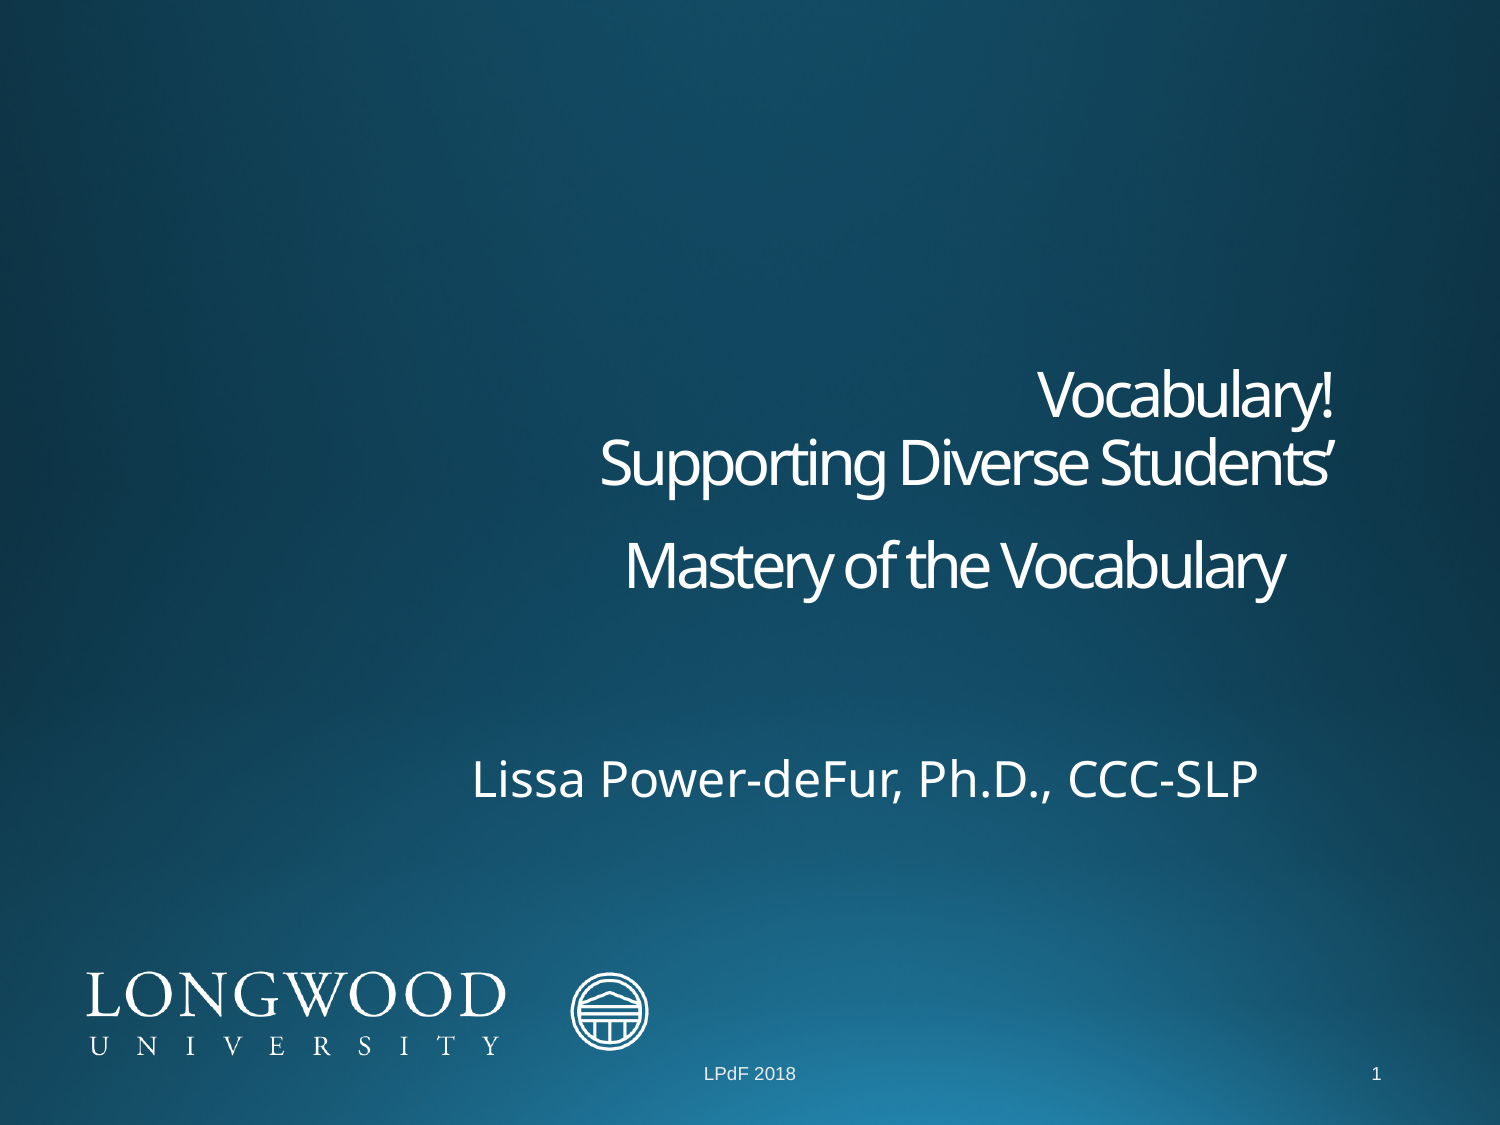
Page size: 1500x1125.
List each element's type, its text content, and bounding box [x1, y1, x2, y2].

picture [0, 0, 1500, 1125]
footer LPdF 2018 [496, 1042, 1004, 1103]
title Vocabulary! Supporting Diverse Students’ Mastery of the Vocabulary [159, 243, 1364, 623]
slide_number 1 [1059, 1042, 1397, 1103]
subtitle Lissa Power-deFur, Ph.D., CCC-SLP [225, 645, 1275, 816]
